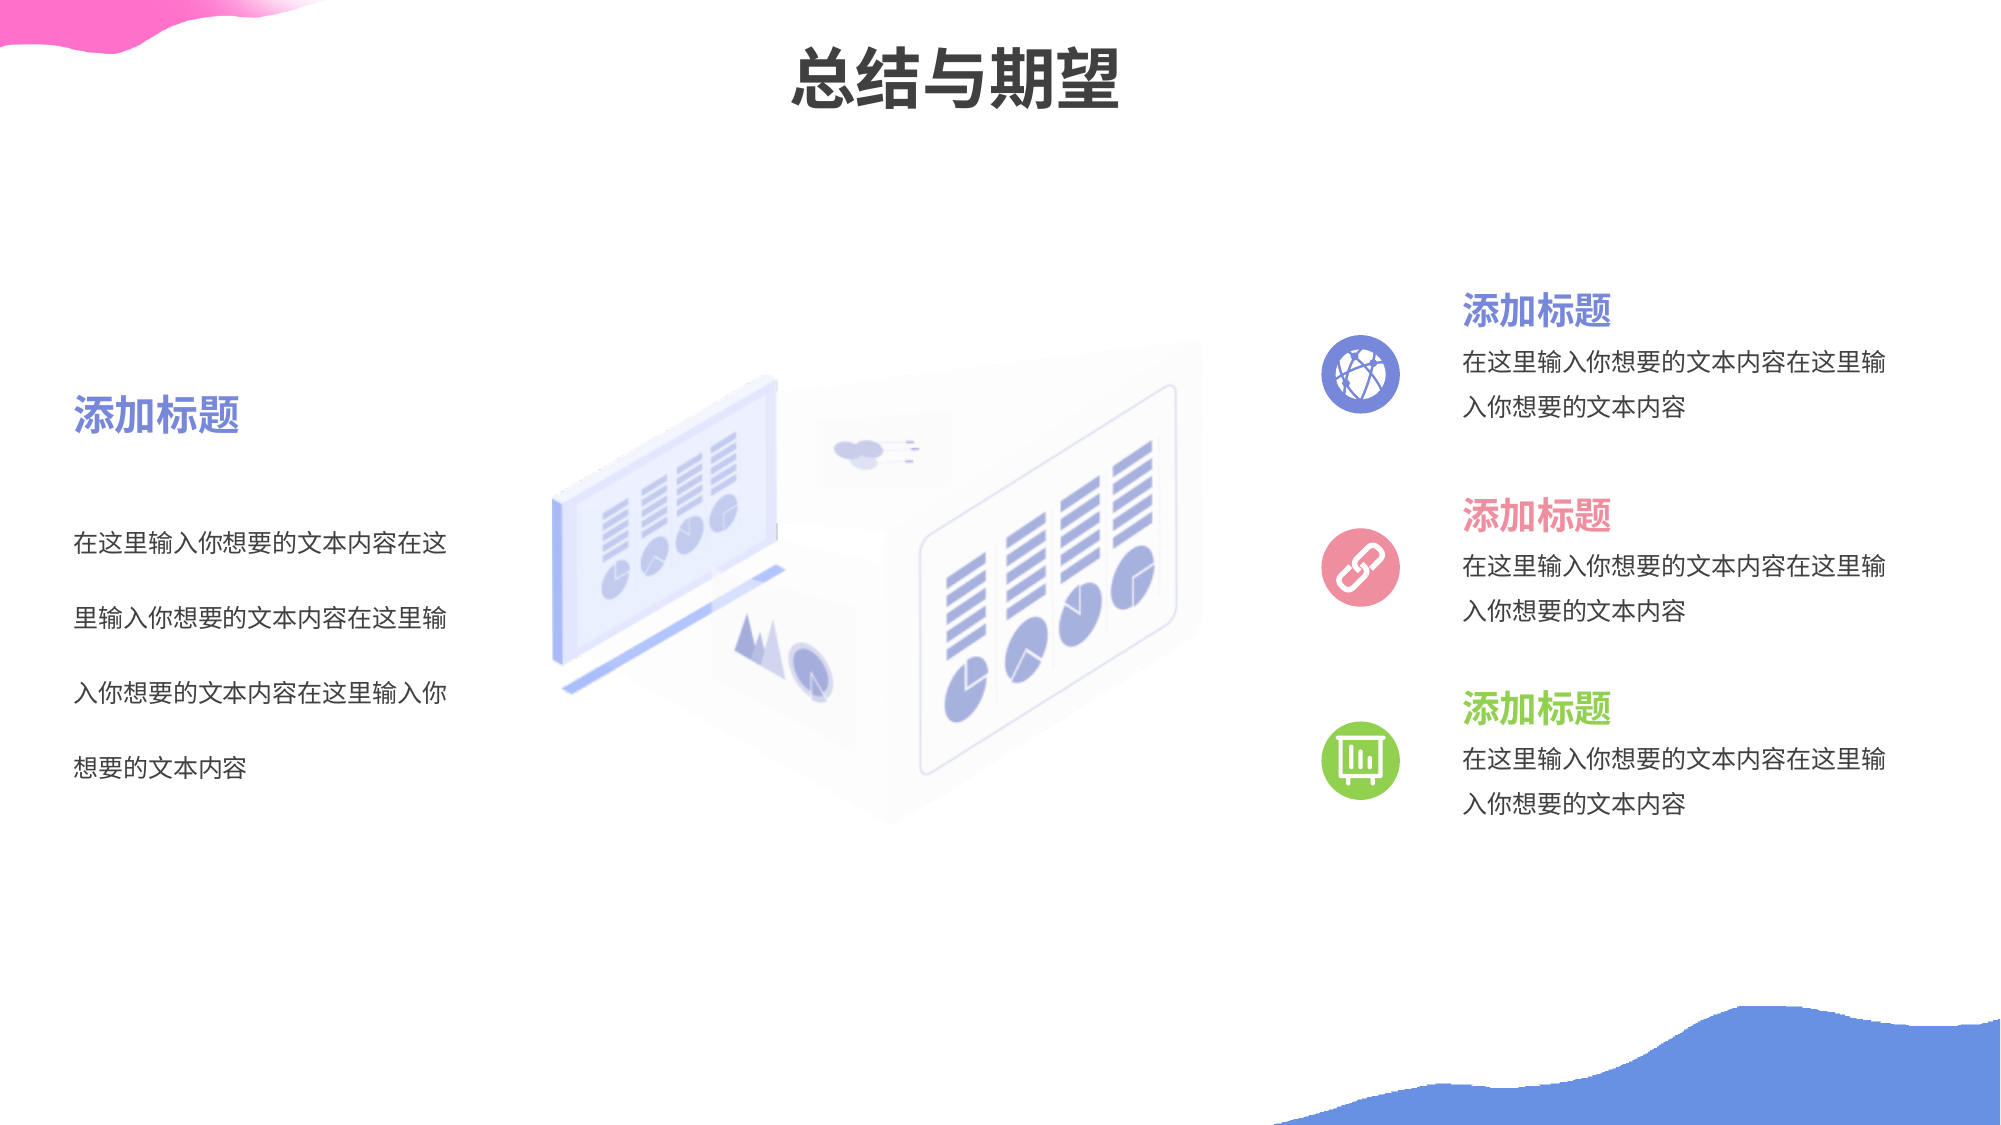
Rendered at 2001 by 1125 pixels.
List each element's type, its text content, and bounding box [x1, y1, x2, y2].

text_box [1321, 335, 1400, 414]
text_box 添加标题 [58, 381, 295, 447]
text_box 添加标题 [1447, 279, 1692, 323]
text_box 在这里输入你想要的文本内容在这里输入你想要的文本内容 [1447, 721, 1917, 826]
text_box 添加标题 [1447, 677, 1692, 721]
text_box 添加标题 [1447, 484, 1692, 528]
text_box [1321, 528, 1400, 607]
text_box 在这里输入你想要的文本内容在这里输入你想要的文本内容 [1447, 323, 1917, 429]
text_box 总结与期望 [774, 29, 1232, 125]
picture [0, 0, 2001, 1125]
text_box 在这里输入你想要的文本内容在这里输入你想要的文本内容 [1447, 528, 1917, 633]
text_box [1321, 721, 1400, 800]
text_box 在这里输入你想要的文本内容在这里输入你想要的文本内容在这里输入你想要的文本内容在这里输入你想要的文本内容 [58, 475, 484, 790]
